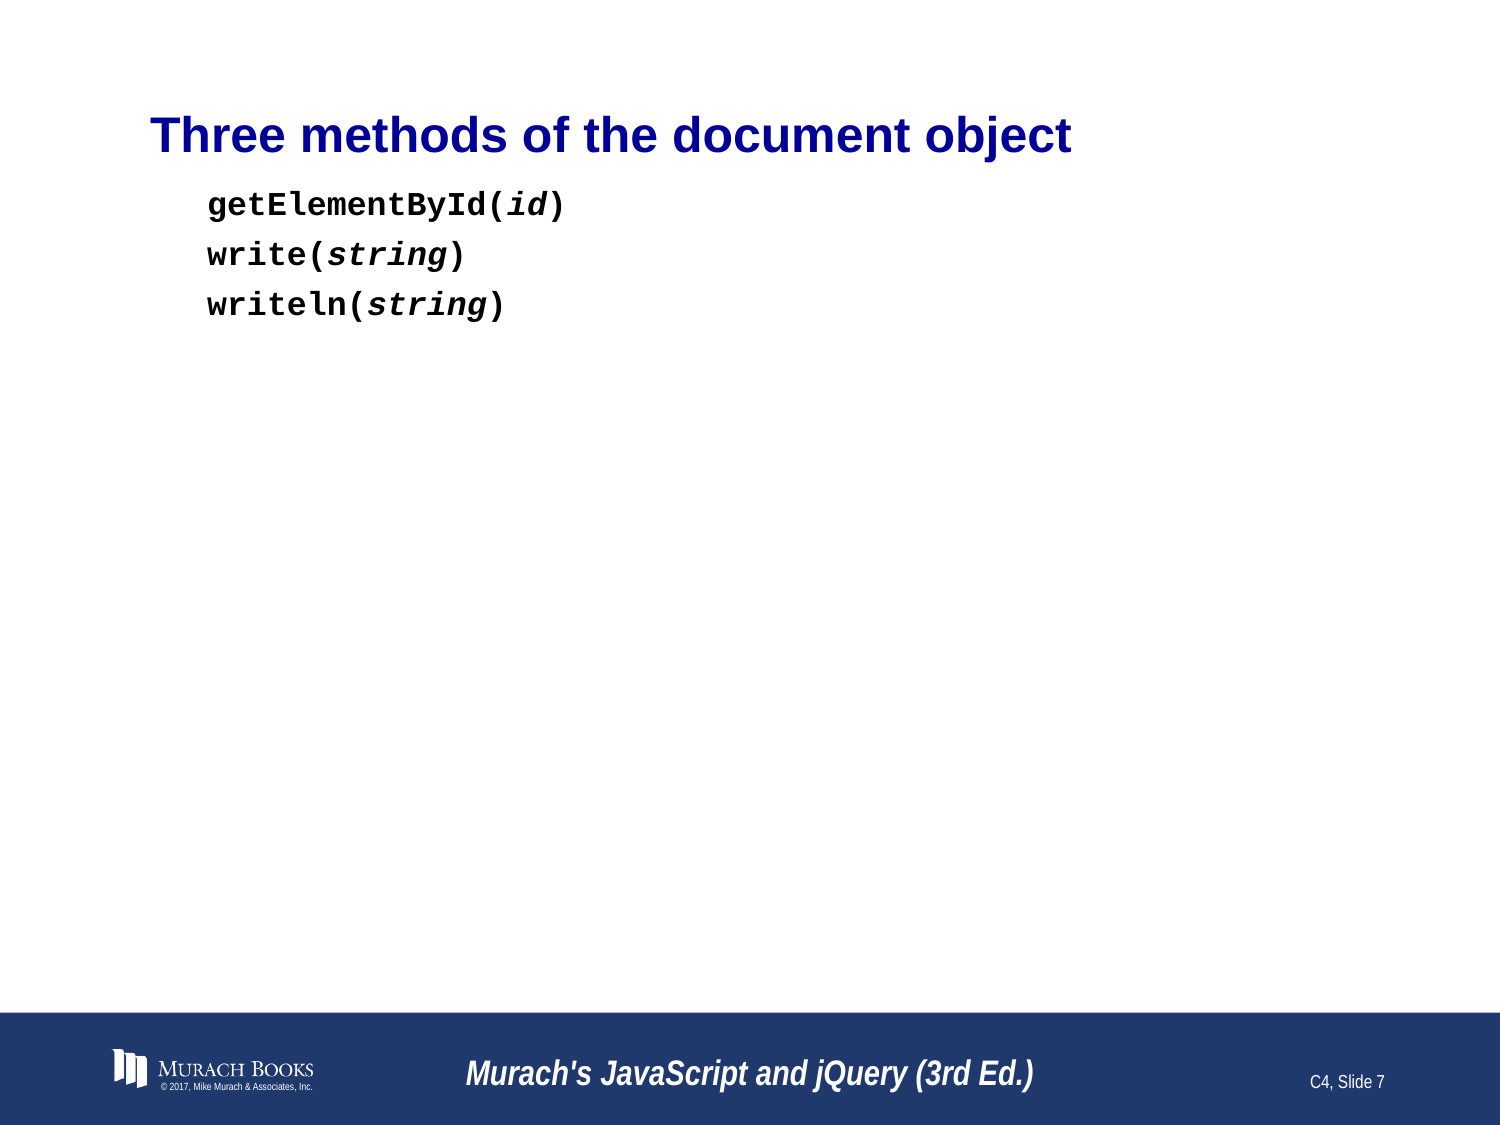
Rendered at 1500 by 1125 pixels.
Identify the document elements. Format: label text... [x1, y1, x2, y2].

footer © 2017, Mike Murach & Associates, Inc. [12, 1025, 463, 1100]
slide_number C4, Slide 7 [1087, 1025, 1400, 1100]
title Three methods of the document object [150, 102, 1350, 164]
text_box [149, 187, 1348, 516]
slide_number Murach's JavaScript and jQuery (3rd Ed.) [463, 1025, 1050, 1100]
